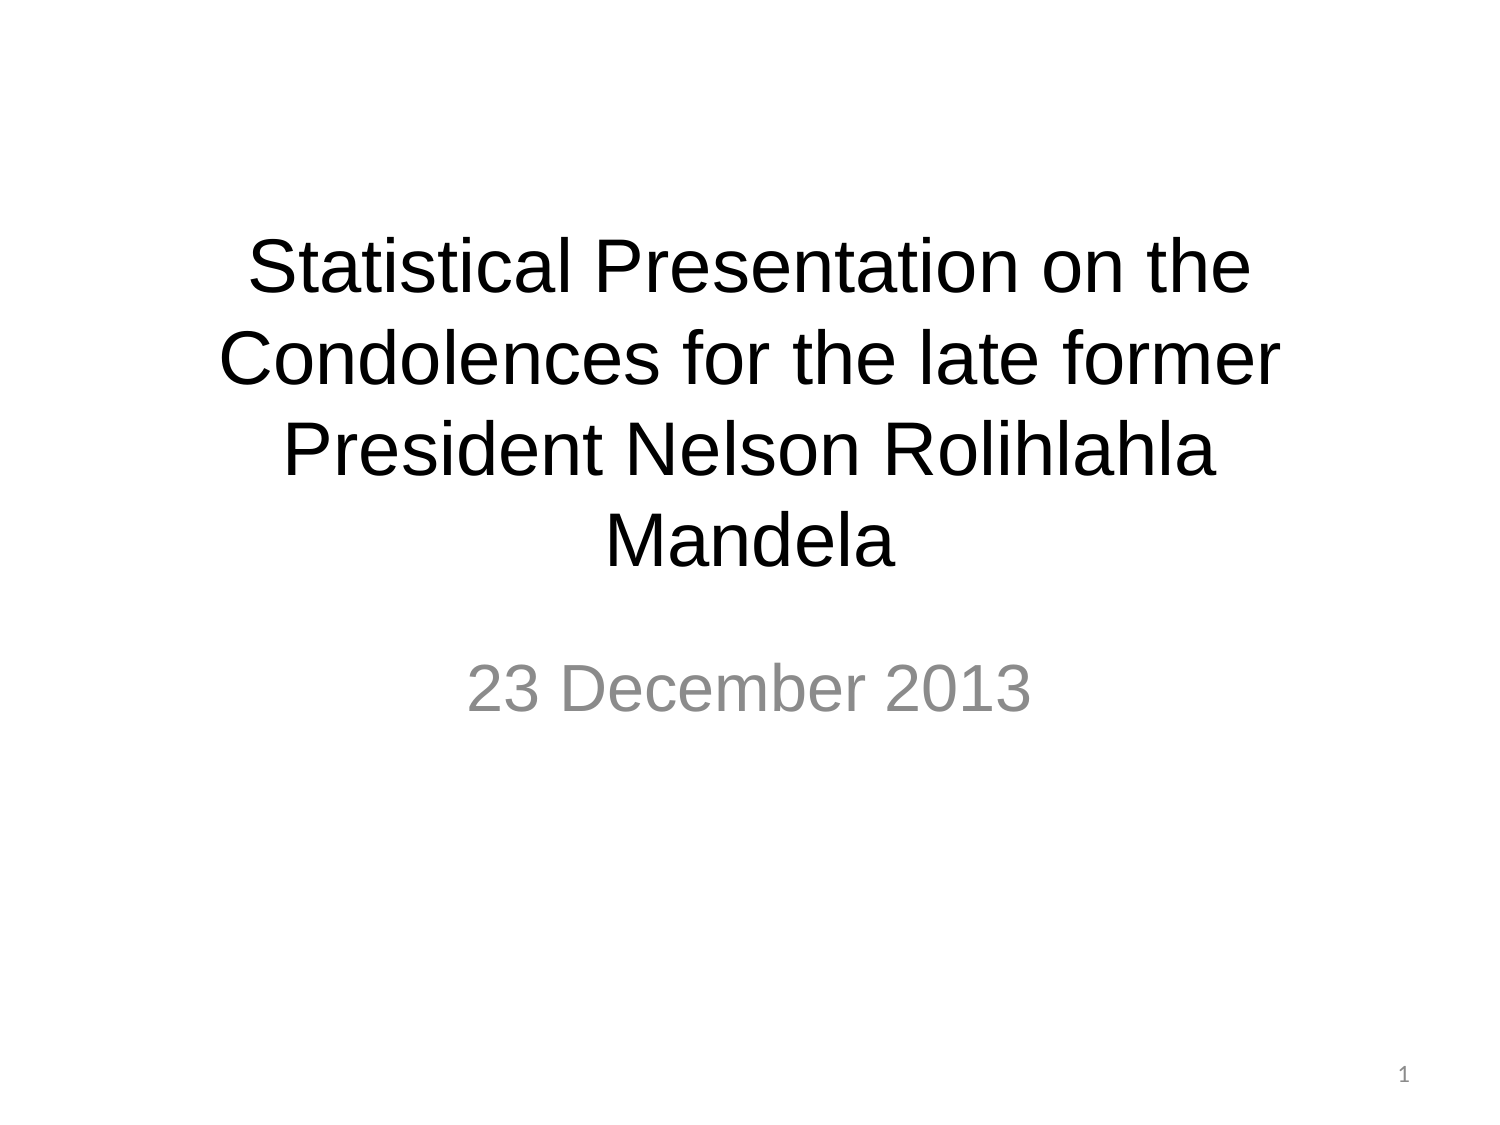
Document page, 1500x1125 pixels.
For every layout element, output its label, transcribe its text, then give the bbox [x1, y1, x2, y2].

slide_number 1 [1074, 1042, 1425, 1103]
title Statistical Presentation on the Condolences for the late former President Nelson Rolihlahla Mandela [112, 208, 1388, 591]
subtitle 23 December 2013 [225, 637, 1275, 925]
